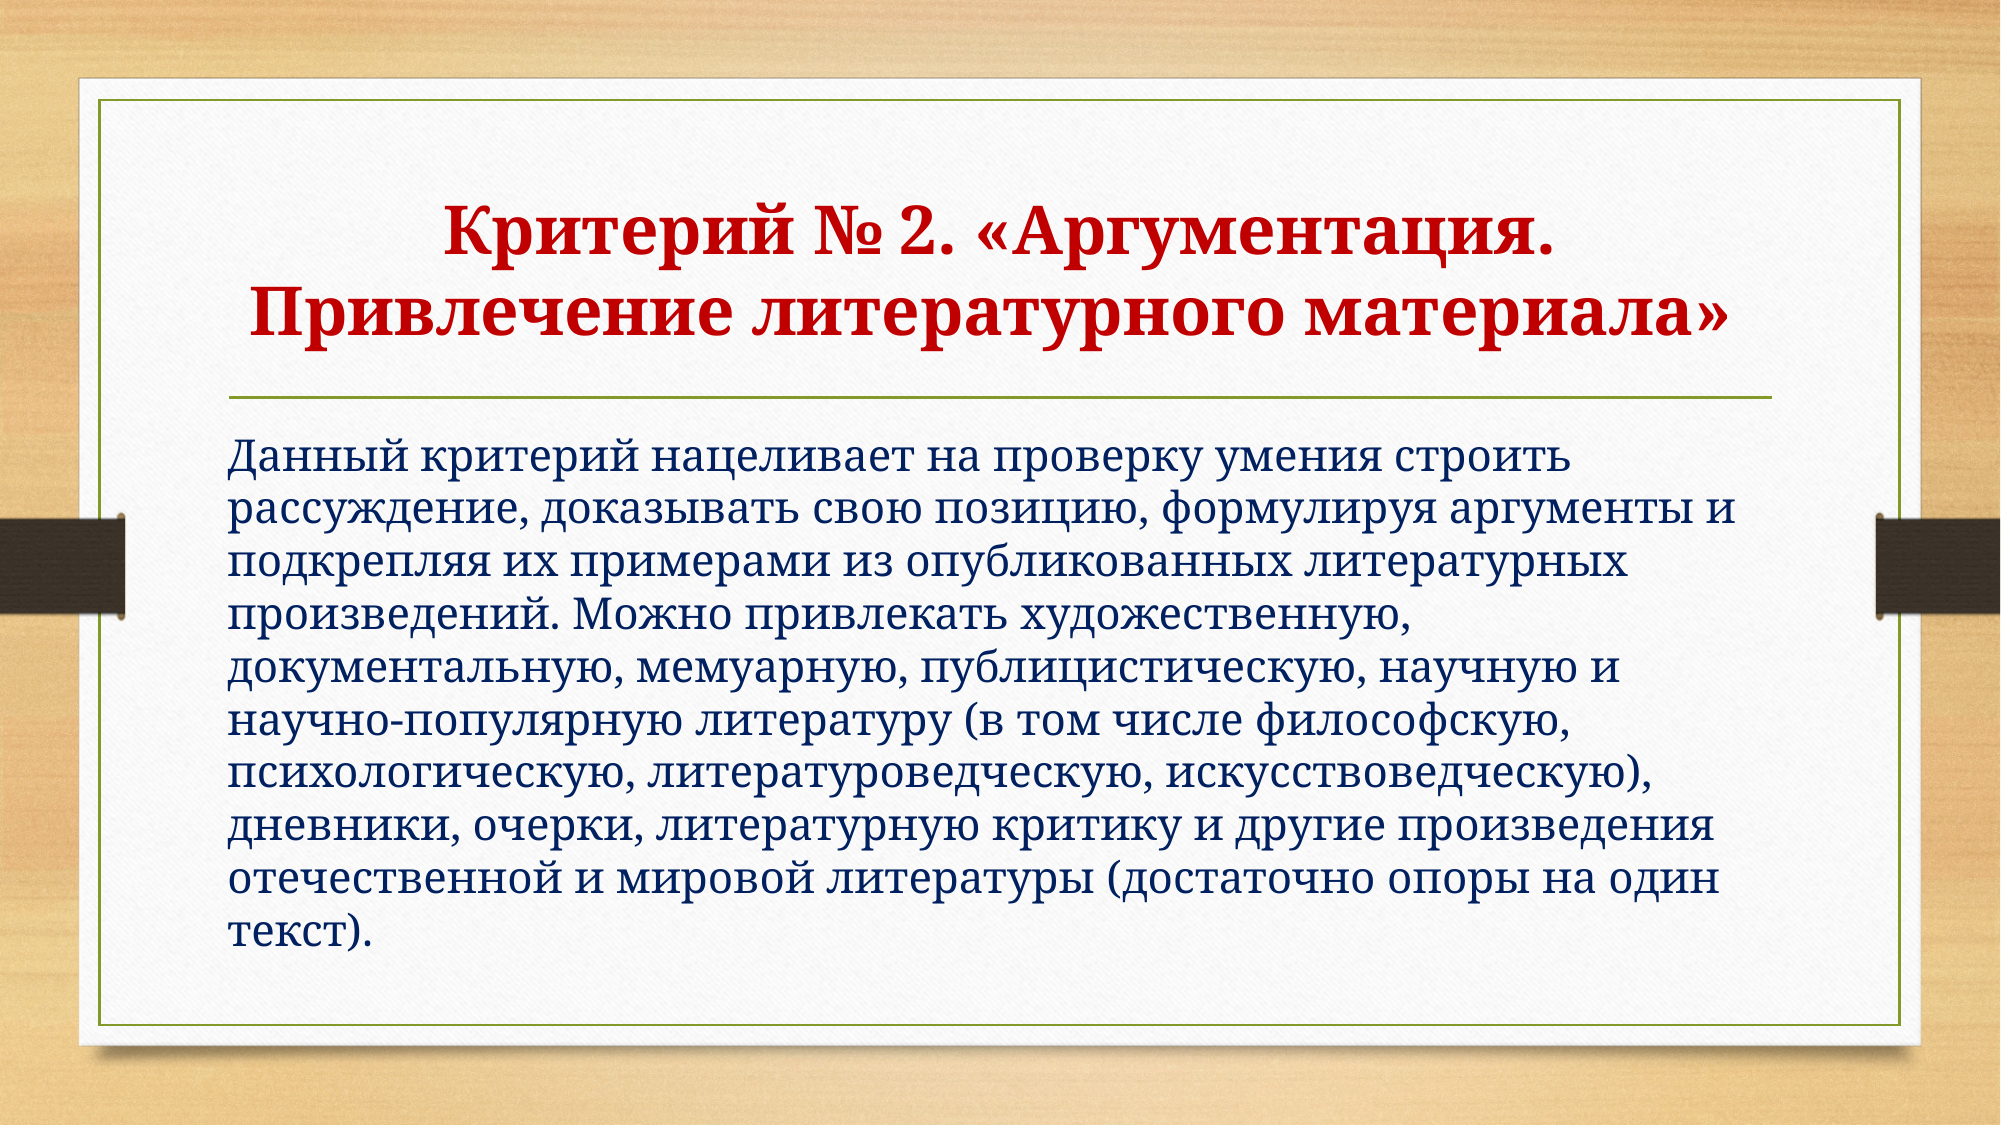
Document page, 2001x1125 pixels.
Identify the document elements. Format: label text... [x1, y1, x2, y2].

list Данный критерий нацеливает на проверку умения строить рассуждение, доказывать свою позицию, формулируя аргументы и подкрепляя их примерами из опубликованных литературных произведений. Можно привлекать художественную, документальную, мемуарную, публицистическую, научную и научно-популярную литературу (в том числе философскую, психологическую, литературоведческую, искусствоведческую), дневники, очерки, литературную критику и другие произведения отечественной и мировой литературы (достаточно опоры на один текст). [212, 419, 1788, 964]
title Критерий № 2. «Аргументация. Привлечение литературного материала» [212, 161, 1788, 375]
picture [0, 0, 2001, 1125]
